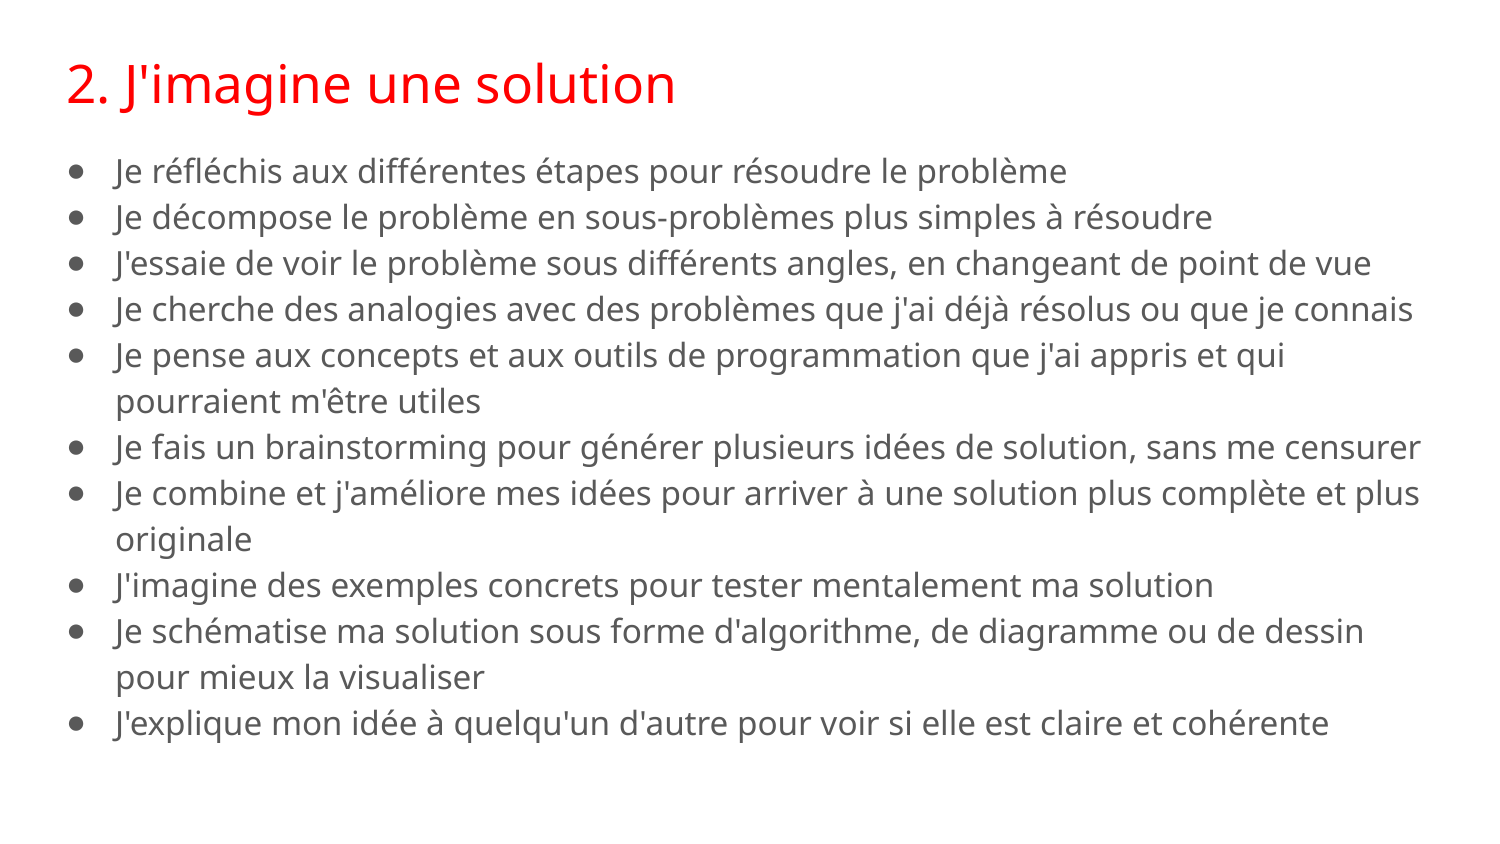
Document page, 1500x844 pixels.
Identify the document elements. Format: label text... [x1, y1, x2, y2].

list Je réfléchis aux différentes étapes pour résoudre le problème Je décompose le problème en sous-problèmes plus simples à résoudre J'essaie de voir le problème sous différents angles, en changeant de point de vue Je cherche des analogies avec des problèmes que j'ai déjà résolus ou que je connais Je pense aux concepts et aux outils de programmation que j'ai appris et qui pourraient m'être utiles Je fais un brainstorming pour générer plusieurs idées de solution, sans me censurer Je combine et j'améliore mes idées pour arriver à une solution plus complète et plus originale J'imagine des exemples concrets pour tester mentalement ma solution Je schématise ma solution sous forme d'algorithme, de diagramme ou de dessin pour mieux la visualiser J'explique mon idée à quelqu'un d'autre pour voir si elle est claire et cohérente [51, 129, 1449, 784]
title 2. J'imagine une solution [51, 35, 1449, 129]
